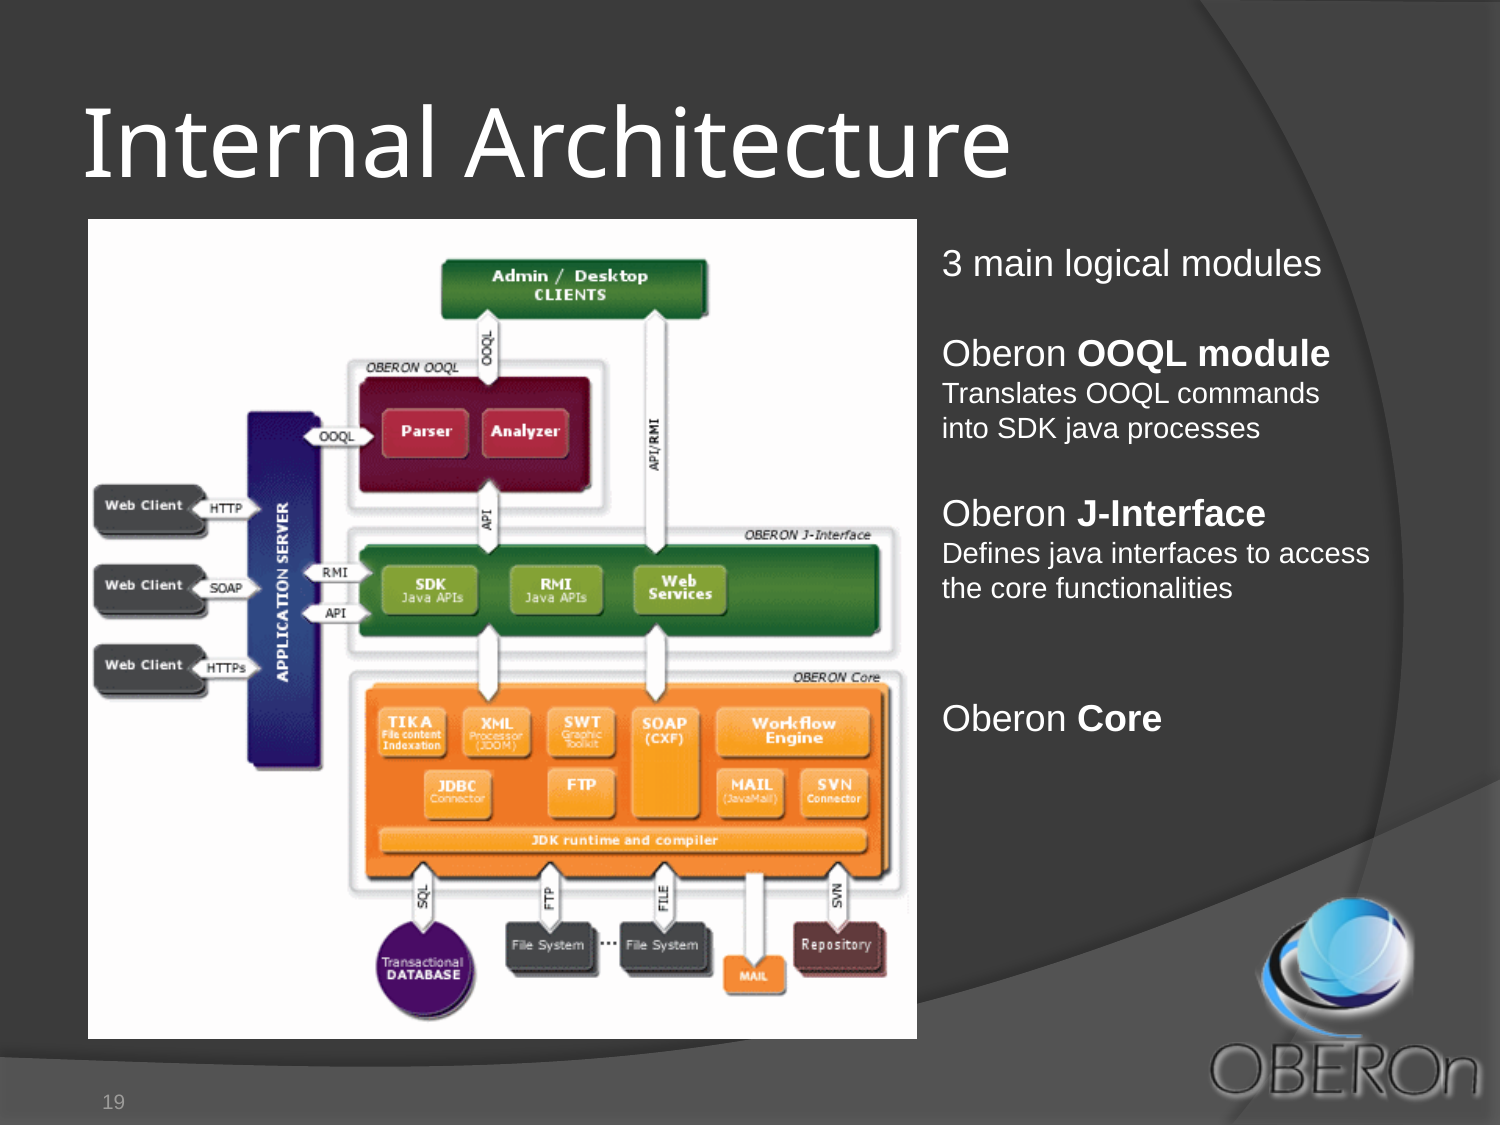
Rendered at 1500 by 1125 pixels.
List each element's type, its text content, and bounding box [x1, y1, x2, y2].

picture [1198, 892, 1489, 1105]
title Internal Architecture [75, 45, 1400, 233]
text_box 3 main logical modules Oberon OOQL module Translates OOQL commands into SDK java processes Oberon J-Interface Defines java interfaces to access the core functionalities Oberon Core [927, 231, 1412, 747]
slide_number 19 [0, 1053, 125, 1114]
picture [88, 219, 917, 1039]
